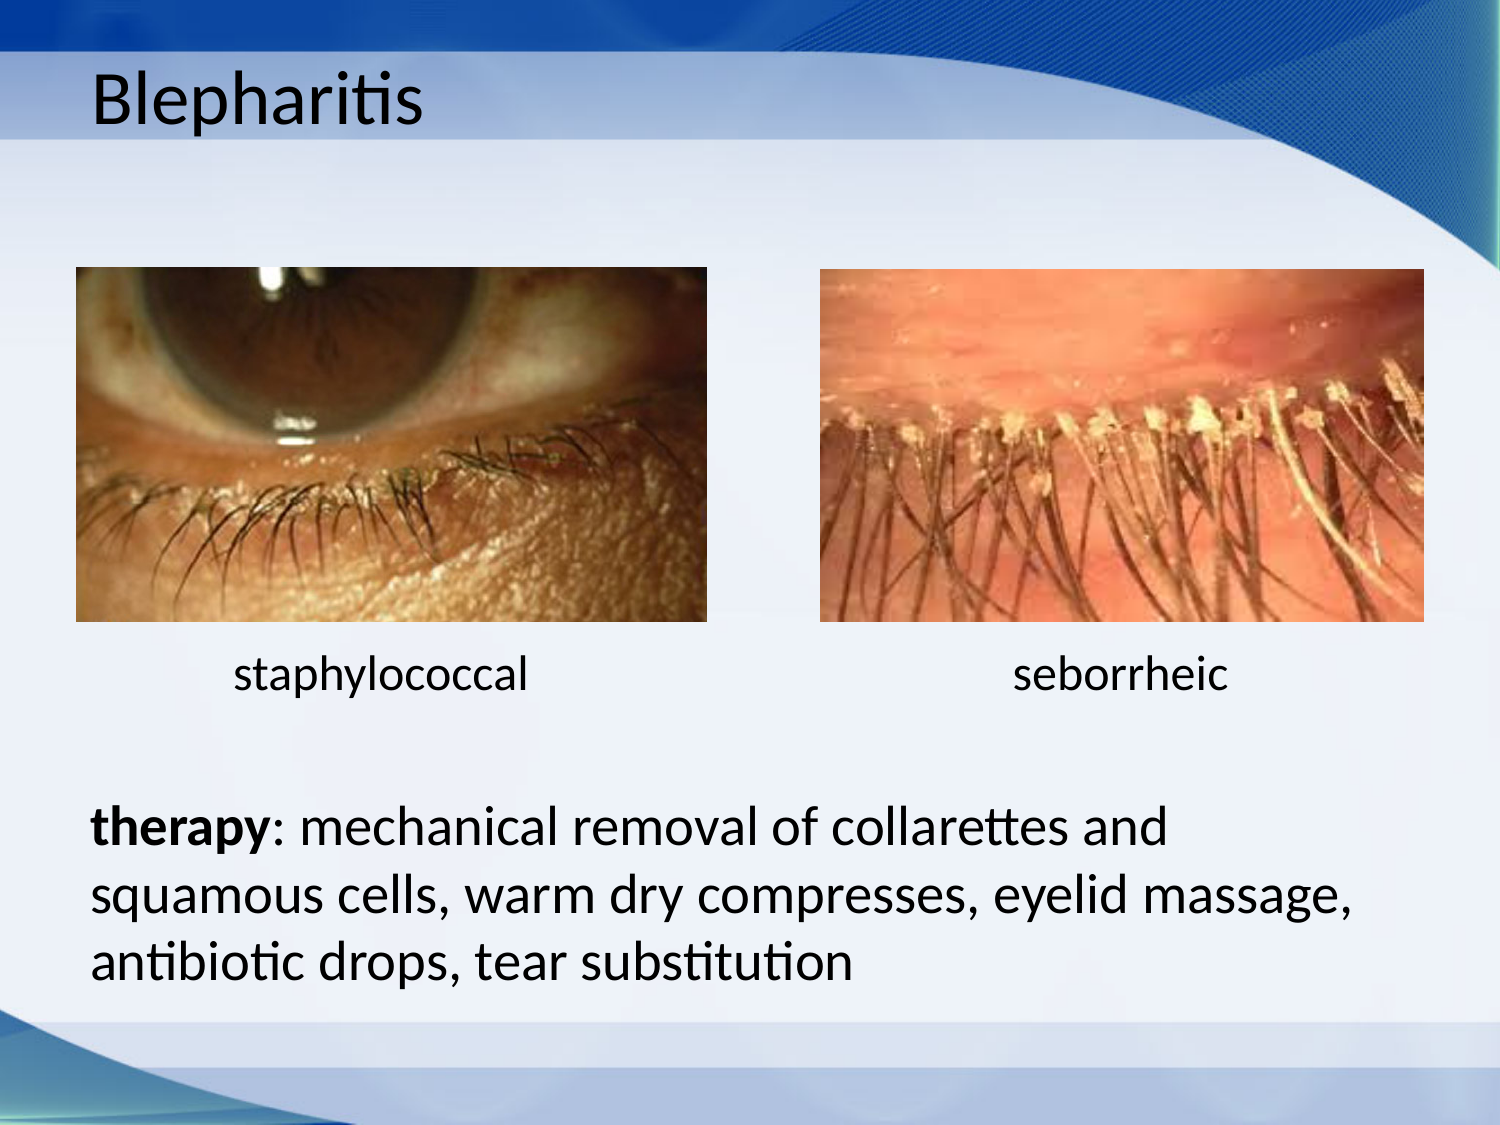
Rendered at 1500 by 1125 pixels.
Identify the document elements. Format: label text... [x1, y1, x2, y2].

text_box seborrheic [998, 633, 1282, 709]
list therapy: mechanical removal of collarettes and squamous cells, warm dry compresses, eyelid massage, antibiotic drops, tear substitution [75, 262, 1425, 1005]
title Blepharitis [76, 0, 1427, 188]
picture [0, 0, 1500, 1125]
text_box staphylococcal [218, 633, 585, 709]
